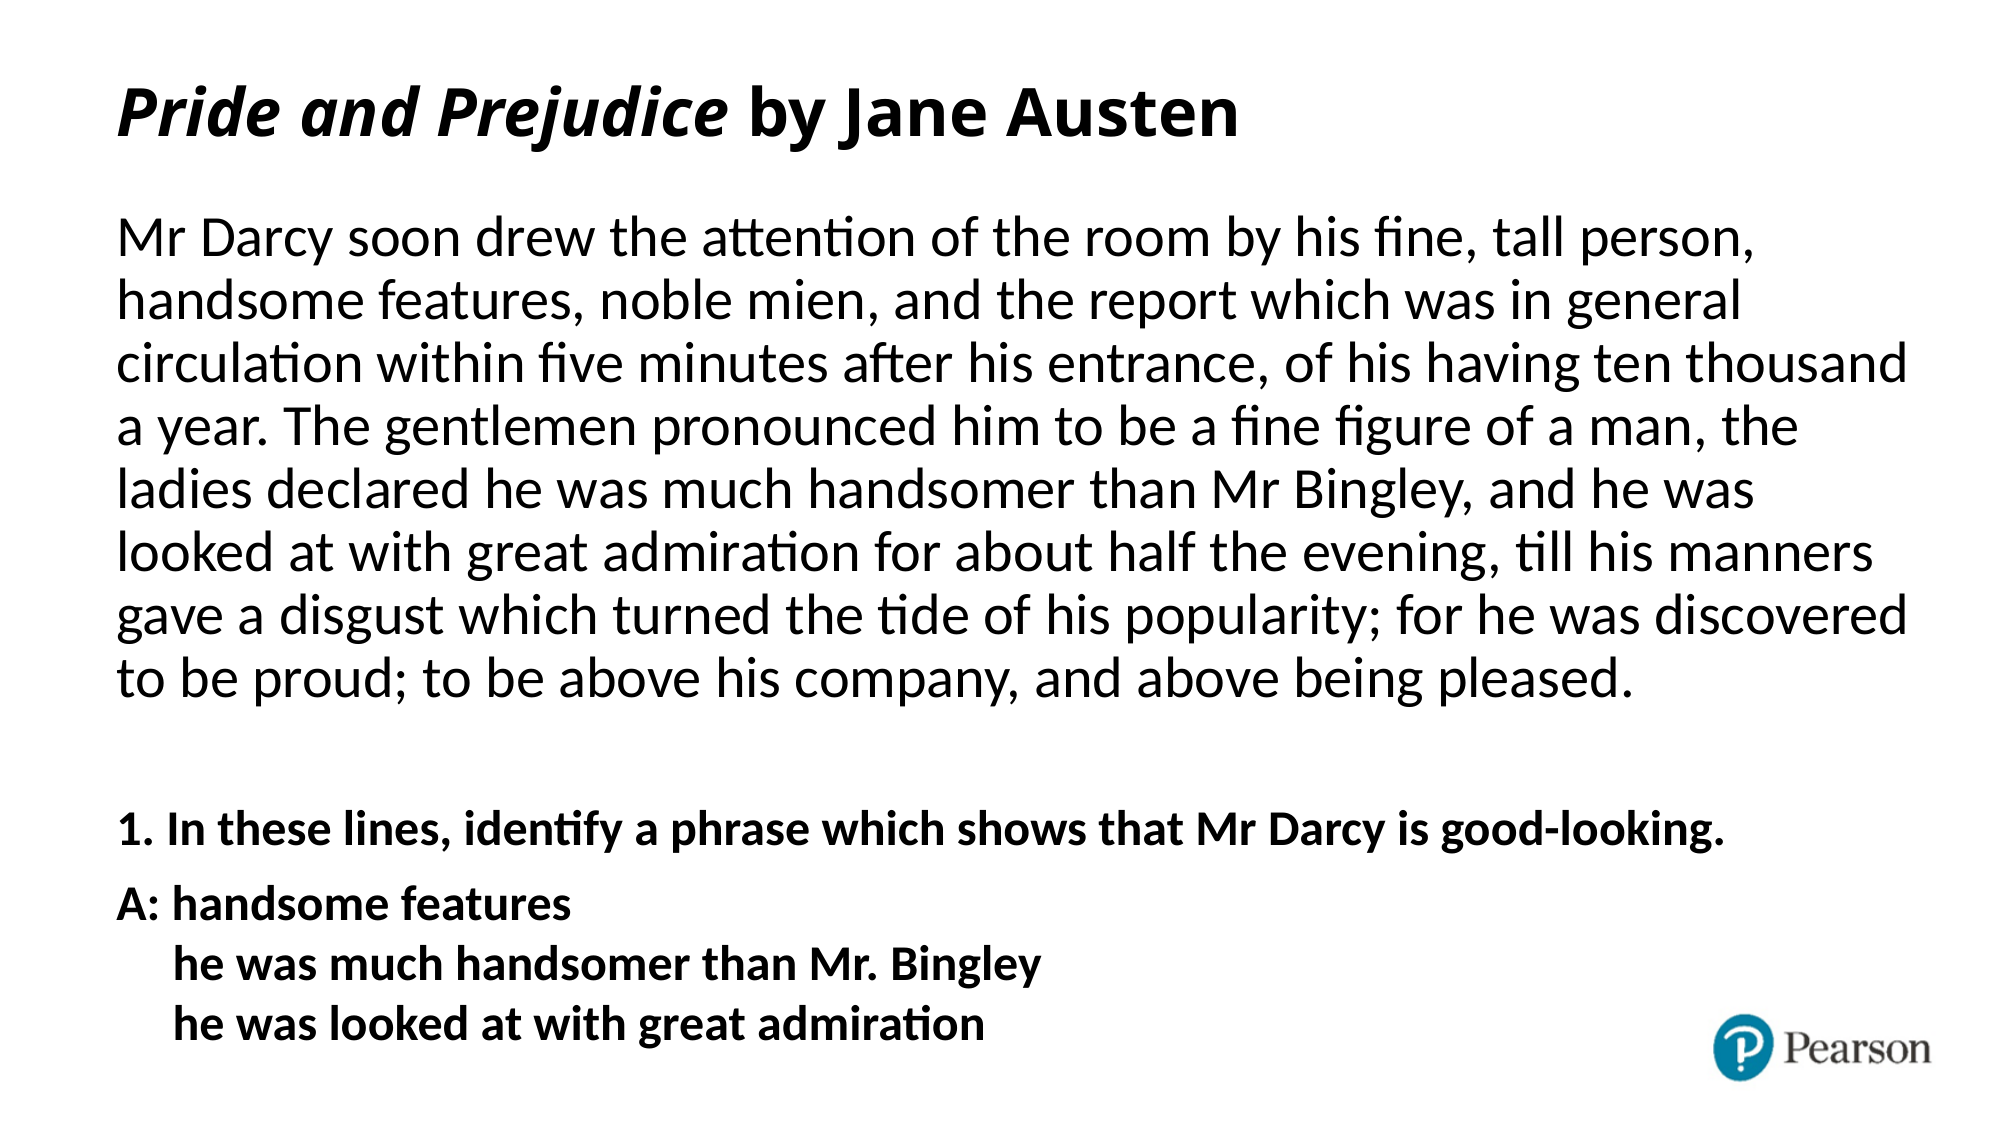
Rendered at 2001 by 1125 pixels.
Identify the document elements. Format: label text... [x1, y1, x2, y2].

picture [1703, 999, 1942, 1092]
text_box 1. In these lines, identify a phrase which shows that Mr Darcy is good-looking. [101, 787, 1807, 863]
list Mr Darcy soon drew the attention of the room by his fine, tall person, handsome features, noble mien, and the report which was in general circulation within five minutes after his entrance, of his having ten thousand a year. The gentlemen pronounced him to be a fine figure of a man, the ladies declared he was much handsomer than Mr Bingley, and he was looked at with great admiration for about half the evening, till his manners gave a disgust which turned the tide of his popularity; for he was discovered to be proud; to be above his company, and above being pleased. [101, 198, 1930, 764]
title Pride and Prejudice by Jane Austen [101, 59, 1863, 171]
text_box A: handsome features he was much handsomer than Mr. Bingley he was looked at with great admiration [101, 863, 1380, 1059]
